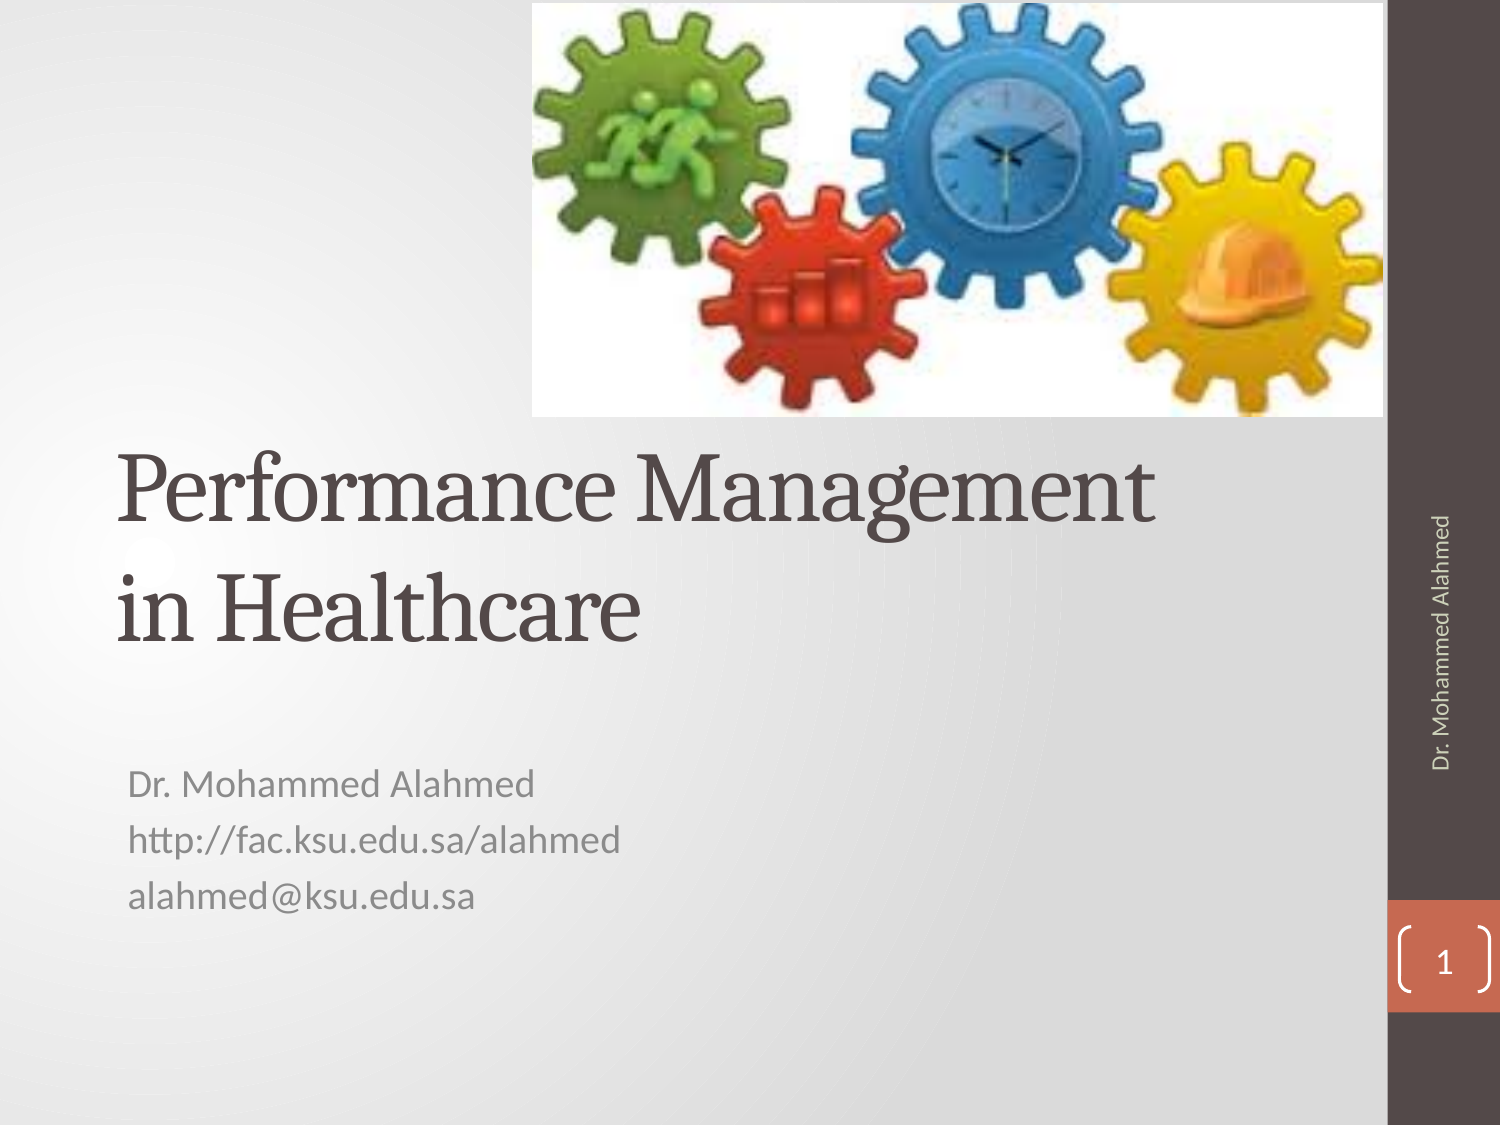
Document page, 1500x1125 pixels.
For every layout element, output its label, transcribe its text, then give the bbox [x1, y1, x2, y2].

subtitle Dr. Mohammed Alahmed http://fac.ksu.edu.sa/alahmed alahmed@ksu.edu.sa [112, 750, 1173, 925]
title Performance Management in Healthcare [100, 243, 1338, 669]
slide_number 1 [1397, 925, 1492, 994]
picture [531, 3, 1384, 418]
footer Dr. Mohammed Alahmed [1408, 500, 1469, 889]
